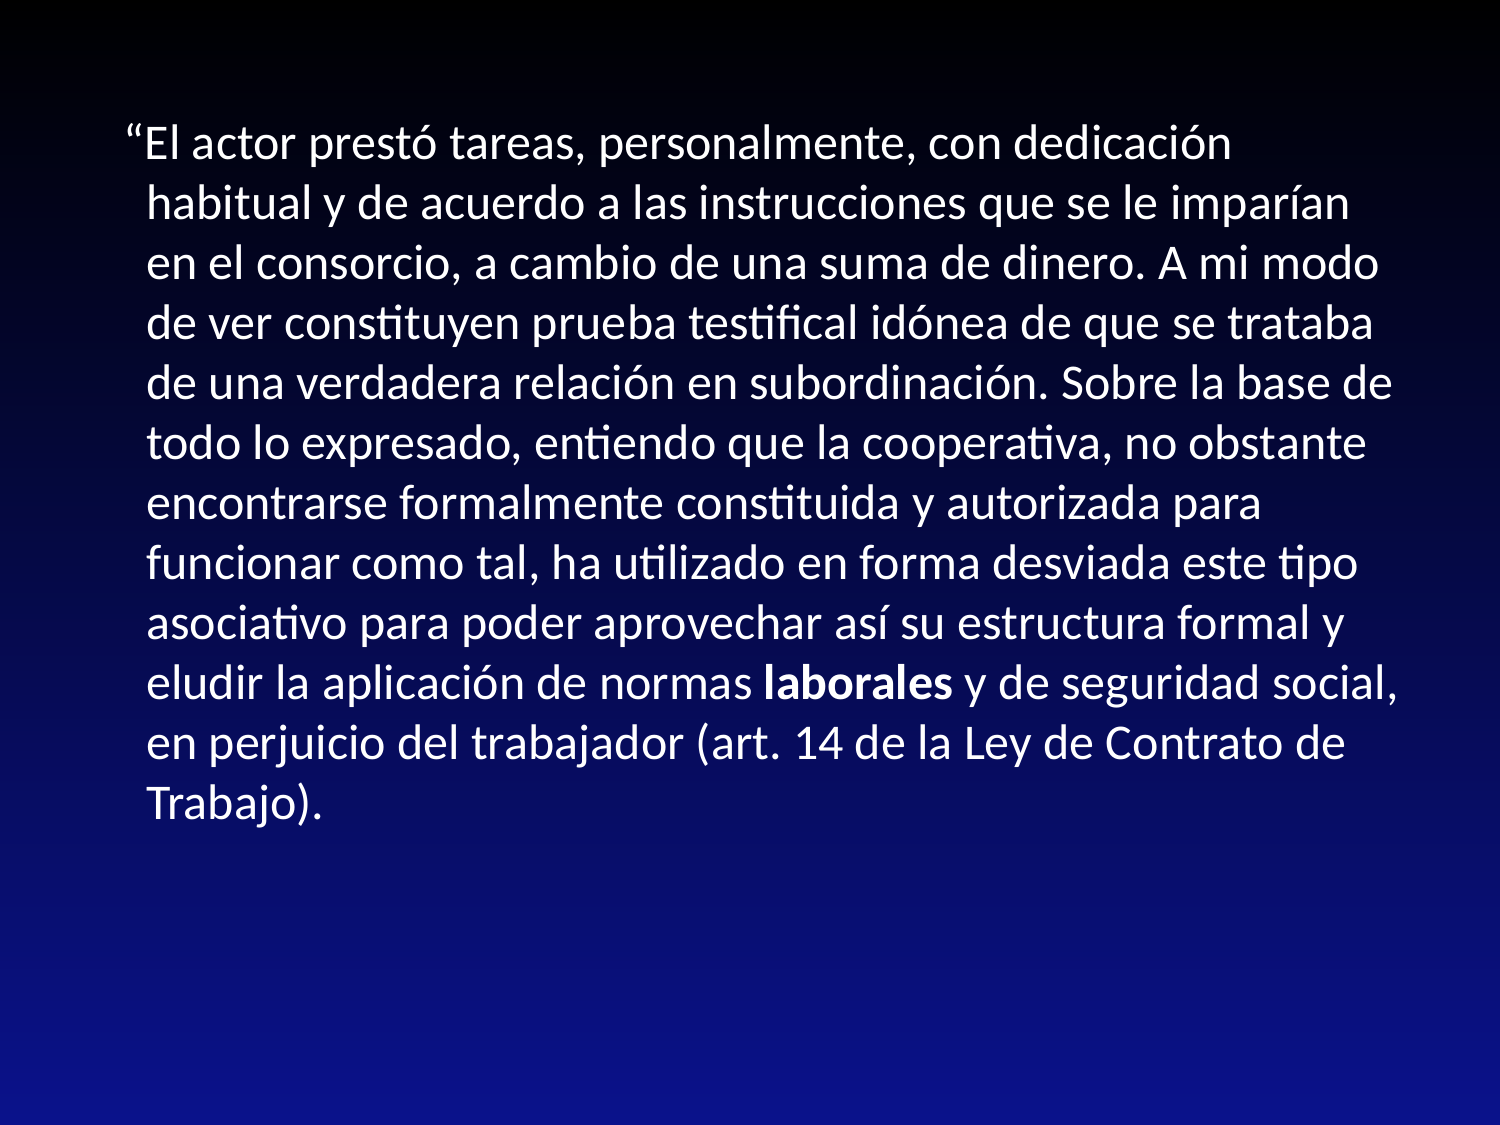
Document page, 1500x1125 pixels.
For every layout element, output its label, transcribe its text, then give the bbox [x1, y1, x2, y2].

list “El actor prestó tareas, personalmente, con dedicación habitual y de acuerdo a las instrucciones que se le imparían en el consorcio, a cambio de una suma de dinero. A mi modo de ver constituyen prueba testifical idónea de que se trataba de una verdadera relación en subordinación. Sobre la base de todo lo expresado, entiendo que la cooperativa, no obstante encontrarse formalmente constituida y autorizada para funcionar como tal, ha utilizado en forma desviada este tipo asociativo para poder aprovechar así su estructura formal y eludir la aplicación de normas laborales y de seguridad social, en perjuicio del trabajador (art. 14 de la Ley de Contrato de Trabajo). [74, 101, 1426, 1006]
